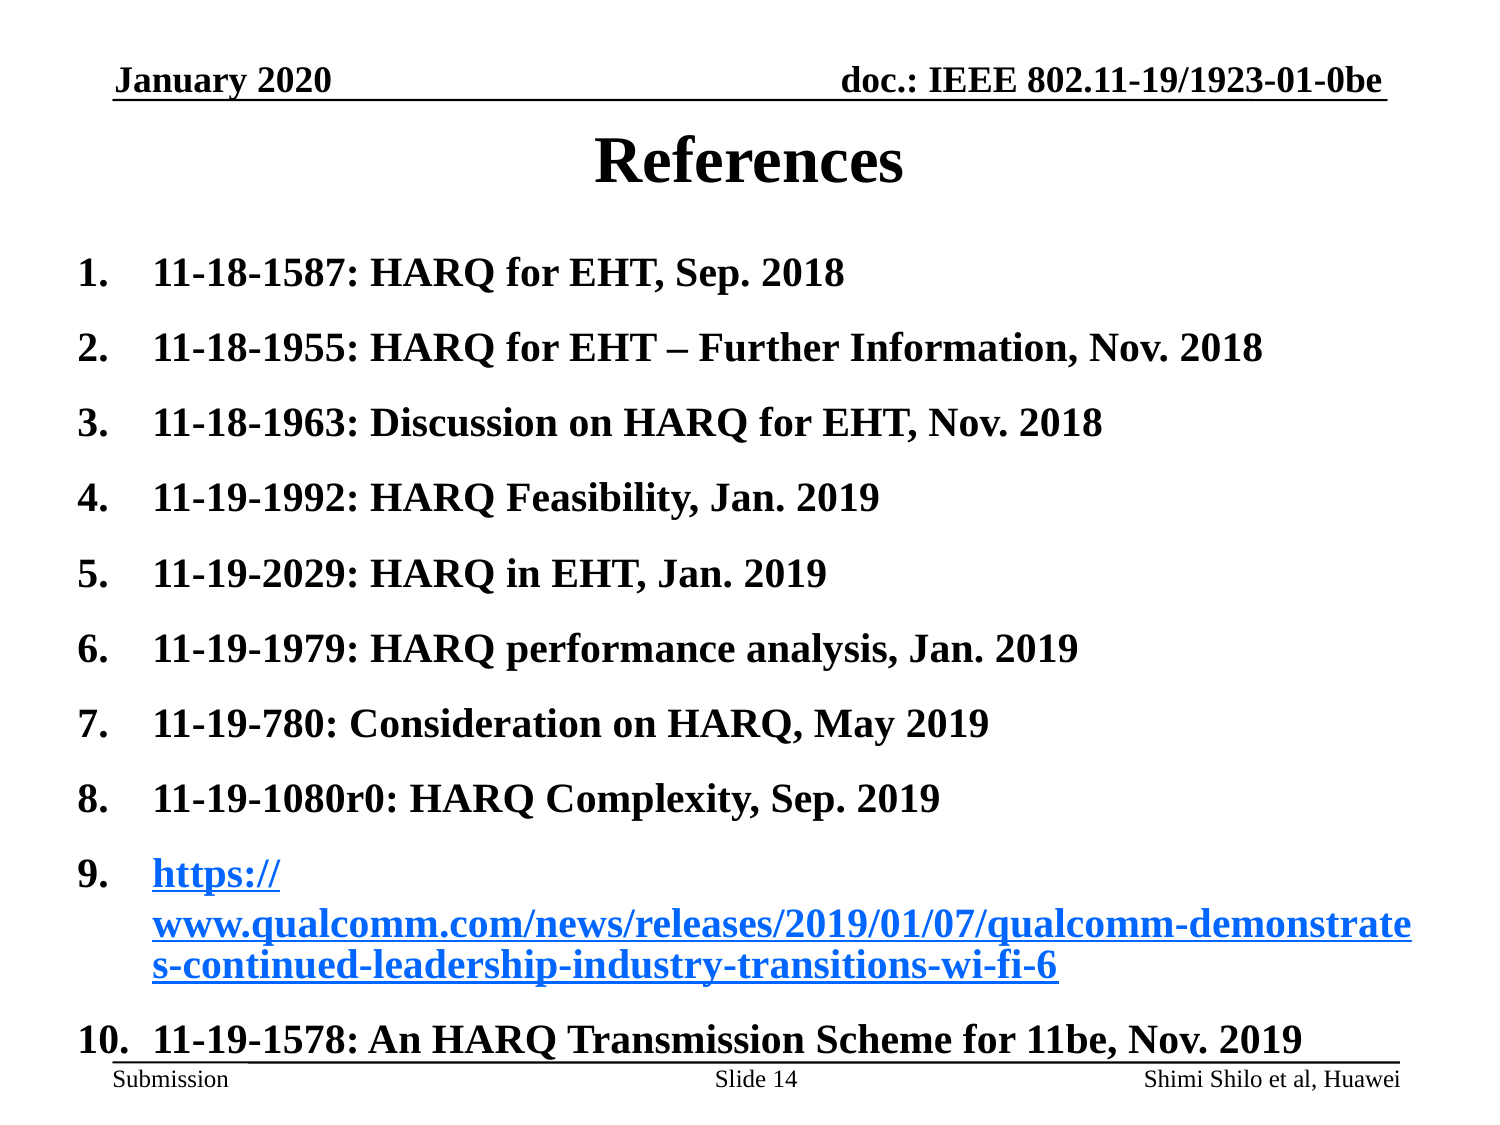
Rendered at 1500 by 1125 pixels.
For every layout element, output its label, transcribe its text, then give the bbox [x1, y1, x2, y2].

title References [112, 112, 1388, 201]
list 11-18-1587: HARQ for EHT, Sep. 2018 11-18-1955: HARQ for EHT – Further Information, Nov. 2018 11-18-1963: Discussion on HARQ for EHT, Nov. 2018 11-19-1992: HARQ Feasibility, Jan. 2019 11-19-2029: HARQ in EHT, Jan. 2019 11-19-1979: HARQ performance analysis, Jan. 2019 11-19-780: Consideration on HARQ, May 2019 11-19-1080r0: HARQ Complexity, Sep. 2019 https://www.qualcomm.com/news/releases/2019/01/07/qualcomm-demonstrates-continued-leadership-industry-transitions-wi-fi-6 11-19-1578: An HARQ Transmission Scheme for 11be, Nov. 2019 [62, 237, 1438, 1063]
slide_number Slide 14 [712, 1061, 800, 1093]
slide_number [114, 54, 335, 101]
footer Shimi Shilo et al, Huawei [1140, 1061, 1402, 1093]
